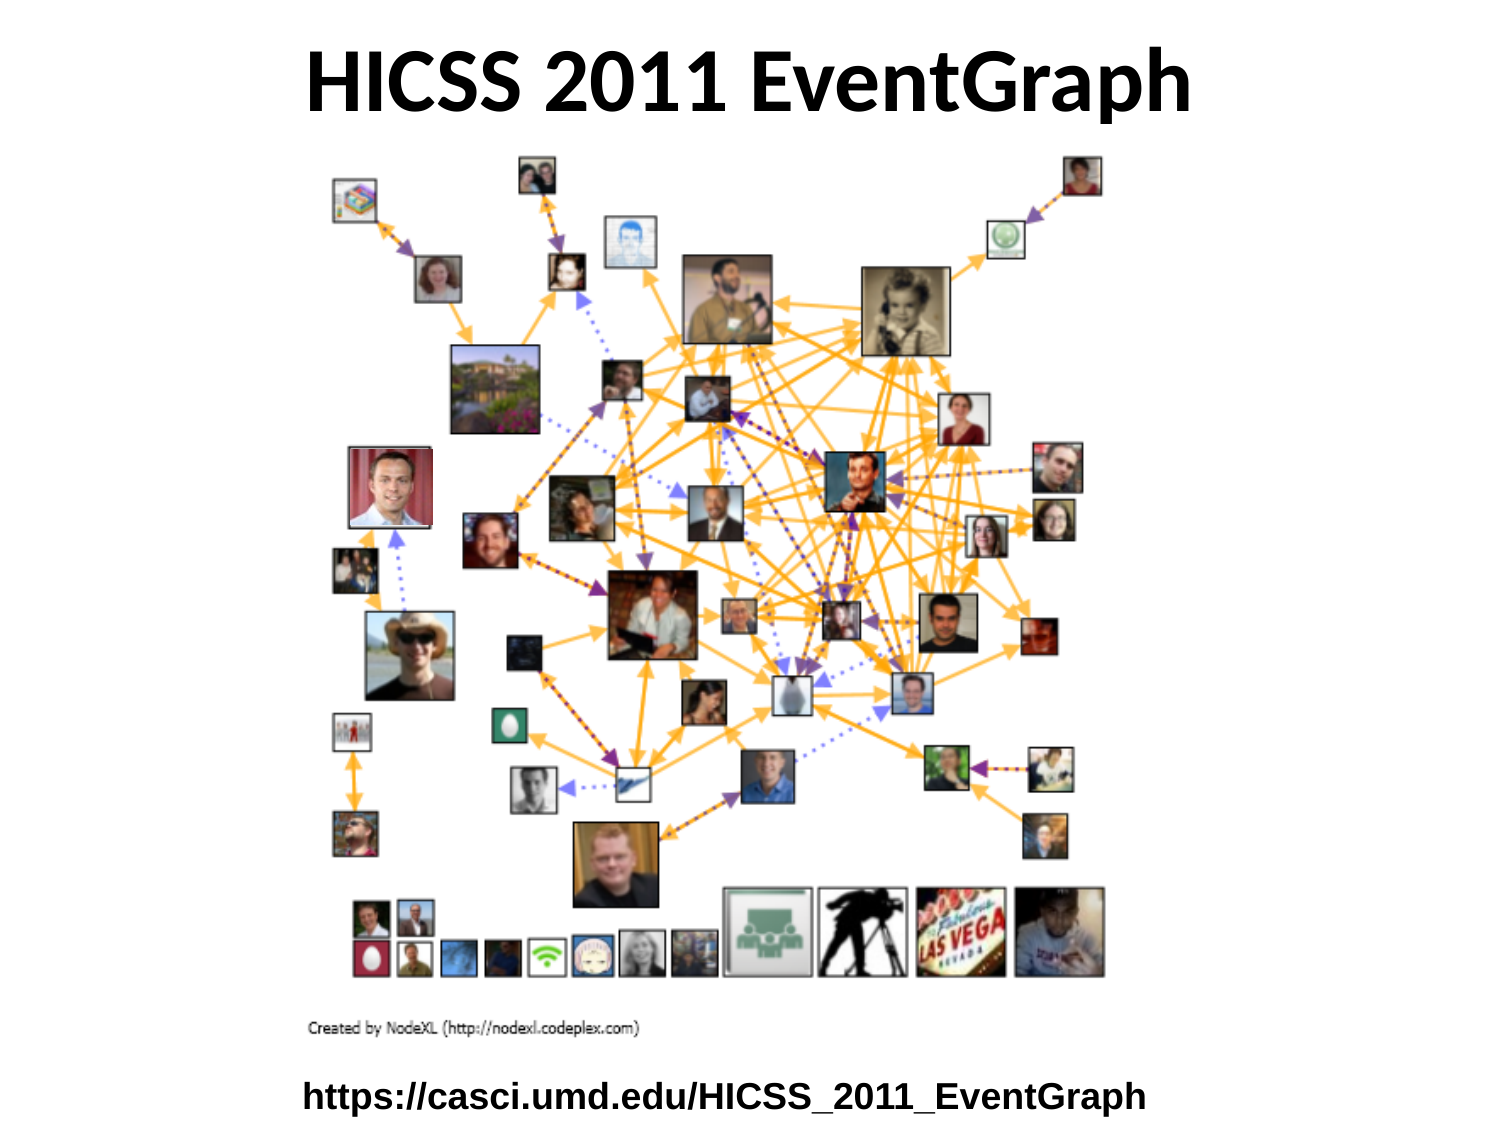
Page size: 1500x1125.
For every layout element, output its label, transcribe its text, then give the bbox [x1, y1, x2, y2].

title HICSS 2011 EventGraph [74, 0, 1426, 151]
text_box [299, 124, 1138, 1046]
text_box https://casci.umd.edu/HICSS_2011_EventGraph [287, 1064, 1175, 1125]
